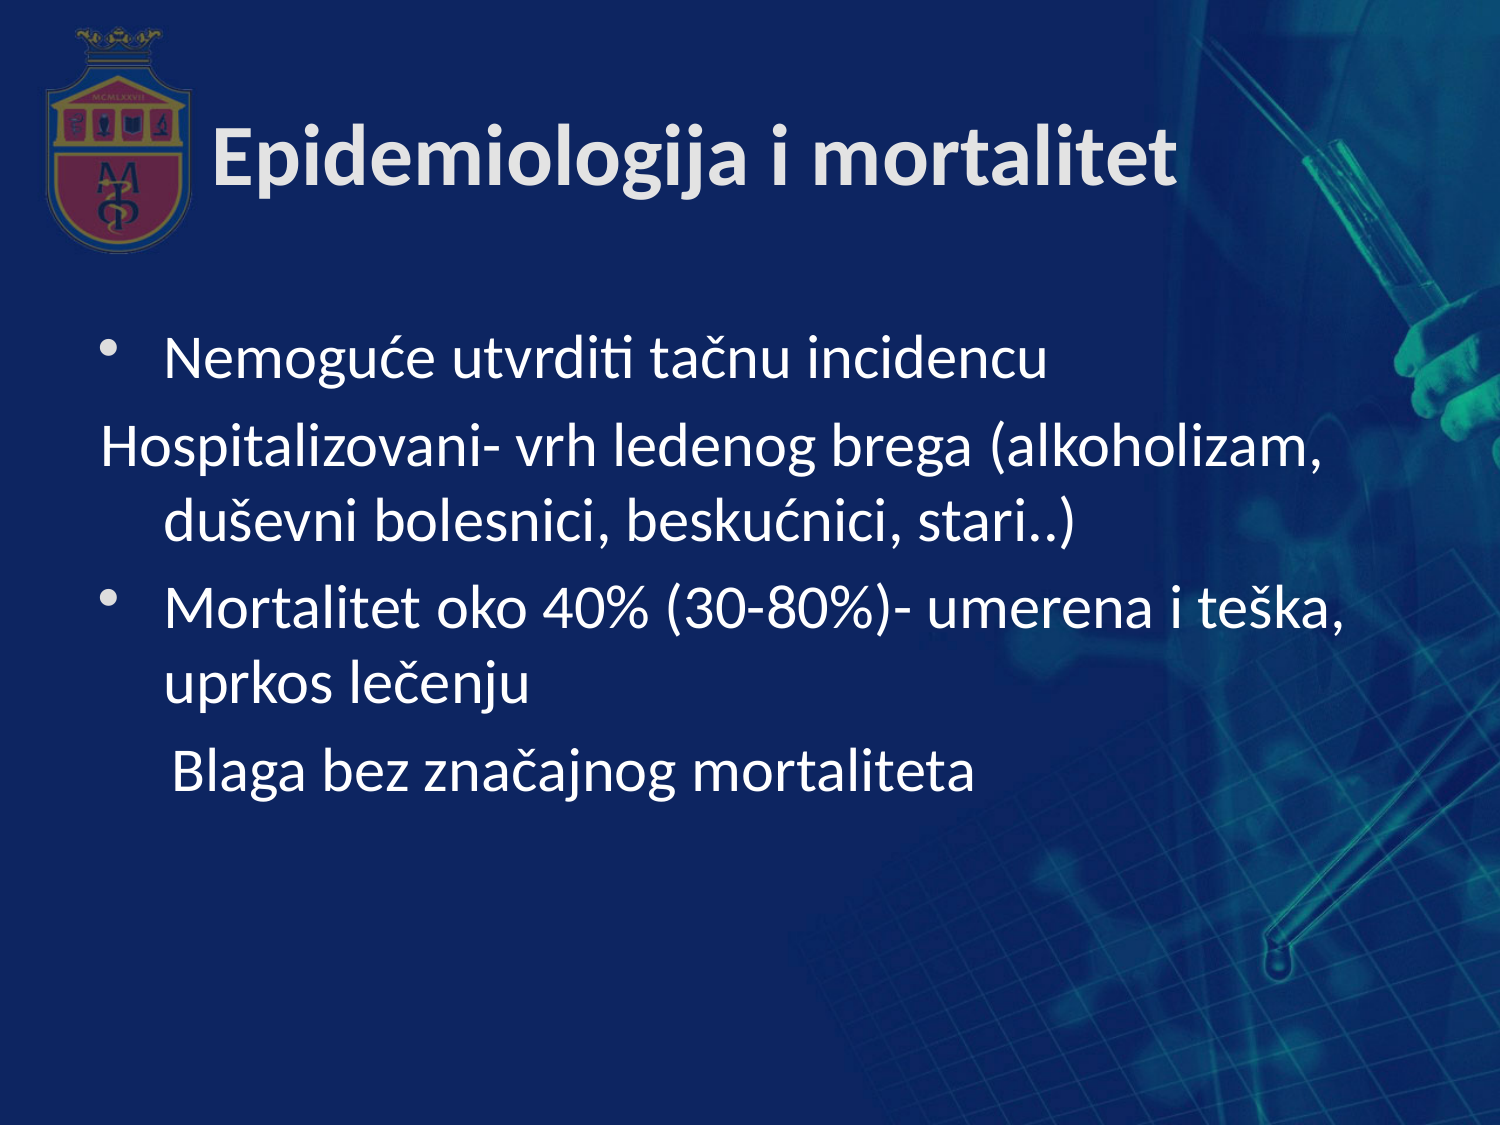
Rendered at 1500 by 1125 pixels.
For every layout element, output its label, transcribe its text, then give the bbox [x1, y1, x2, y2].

list Nemoguće utvrditi tačnu incidencu Hospitalizovani- vrh ledenog brega (alkoholizam, duševni bolesnici, beskućnici, stari..) Mortalitet oko 40% (30-80%)- umerena i teška, uprkos lečenju Blaga bez značajnog mortaliteta [75, 308, 1425, 1059]
picture [0, 0, 1500, 1125]
title Epidemiologija i mortalitet [117, 35, 1468, 265]
